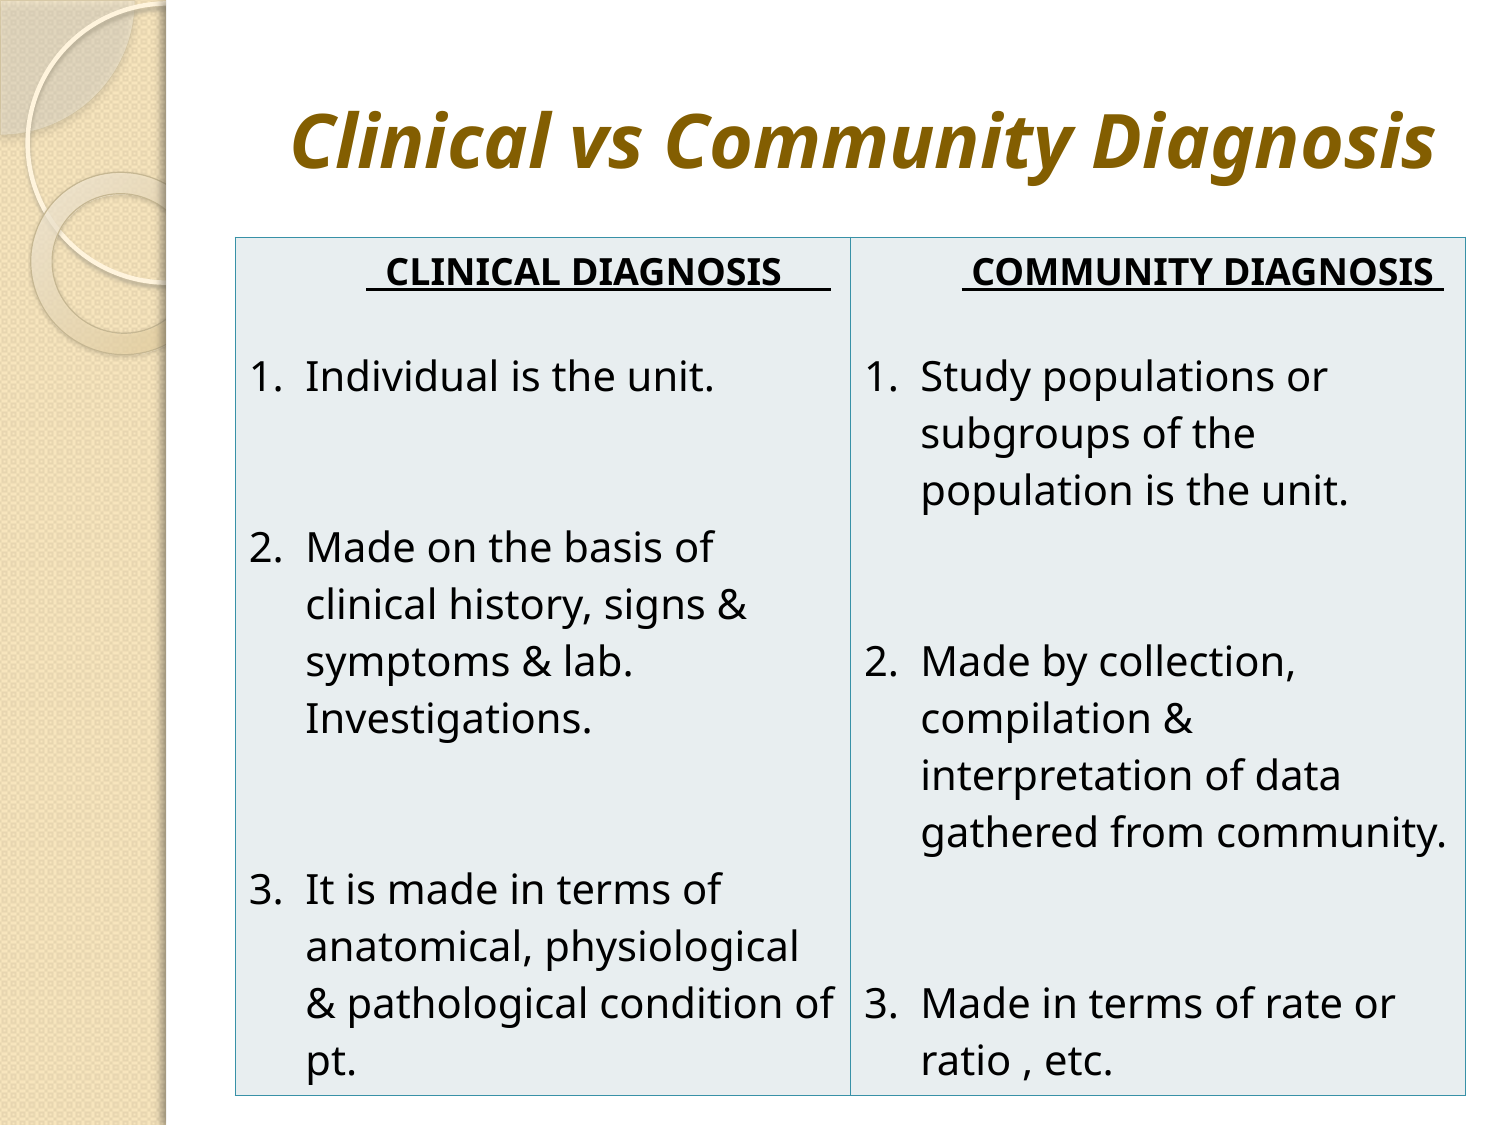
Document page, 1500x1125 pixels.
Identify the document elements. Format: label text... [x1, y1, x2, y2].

table_header COMMUNITY DIAGNOSIS Study populations or subgroups of the population is the unit. Made by collection, compilation & interpretation of data gathered from community. Made in terms of rate or ratio , etc. [851, 238, 1465, 1095]
table_header CLINICAL DIAGNOSIS Individual is the unit. Made on the basis of clinical history, signs & symptoms & lab. Investigations. It is made in terms of anatomical, physiological & pathological condition of pt. [236, 238, 850, 1095]
title Clinical vs Community Diagnosis [235, 45, 1466, 233]
